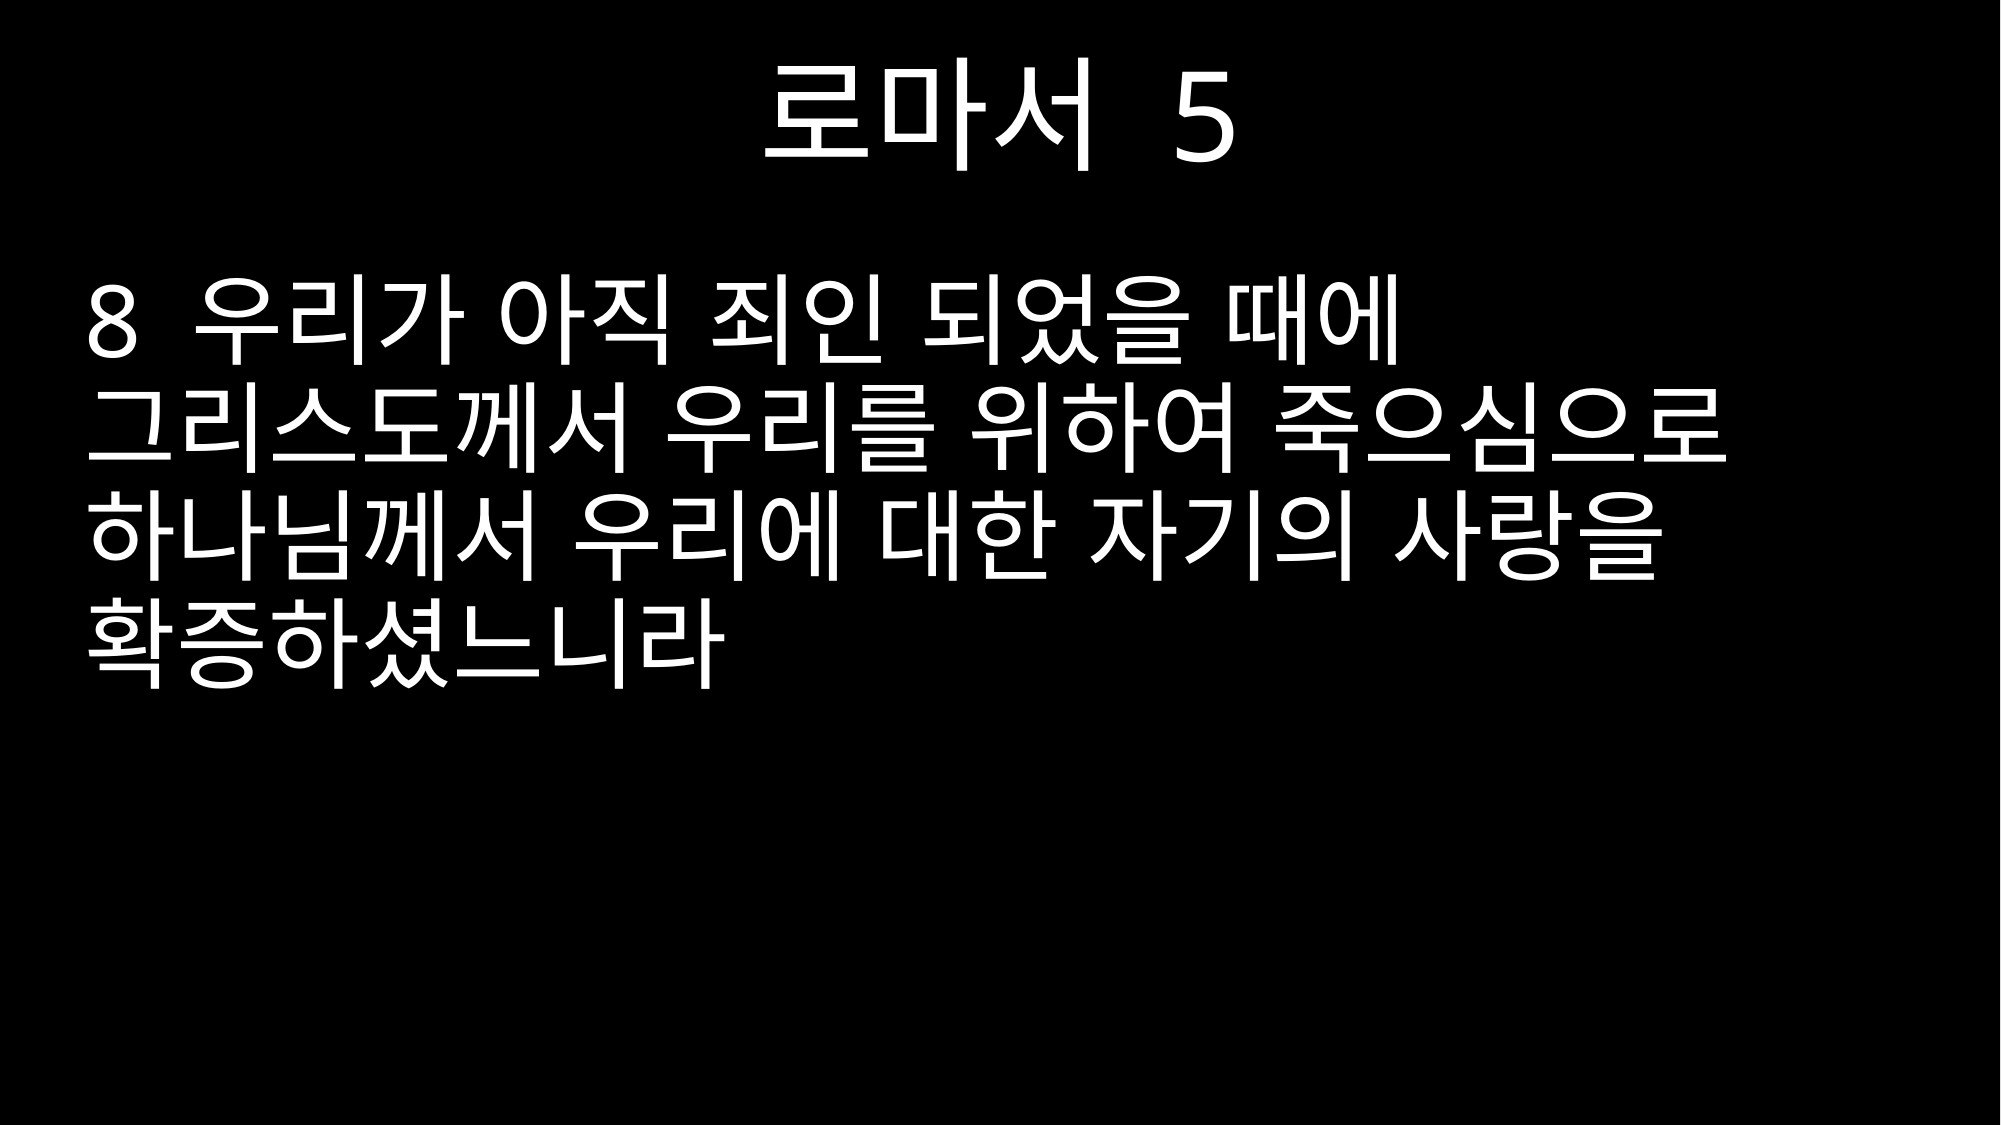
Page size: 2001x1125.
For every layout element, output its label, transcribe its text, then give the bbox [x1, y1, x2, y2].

footer 로마서 5 [0, 32, 2000, 192]
list 8 우리가 아직 죄인 되었을 때에 그리스도께서 우리를 위하여 죽으심으로 하나님께서 우리에 대한 자기의 사랑을 확증하셨느니라 [69, 263, 1953, 423]
picture [0, 0, 2001, 1125]
